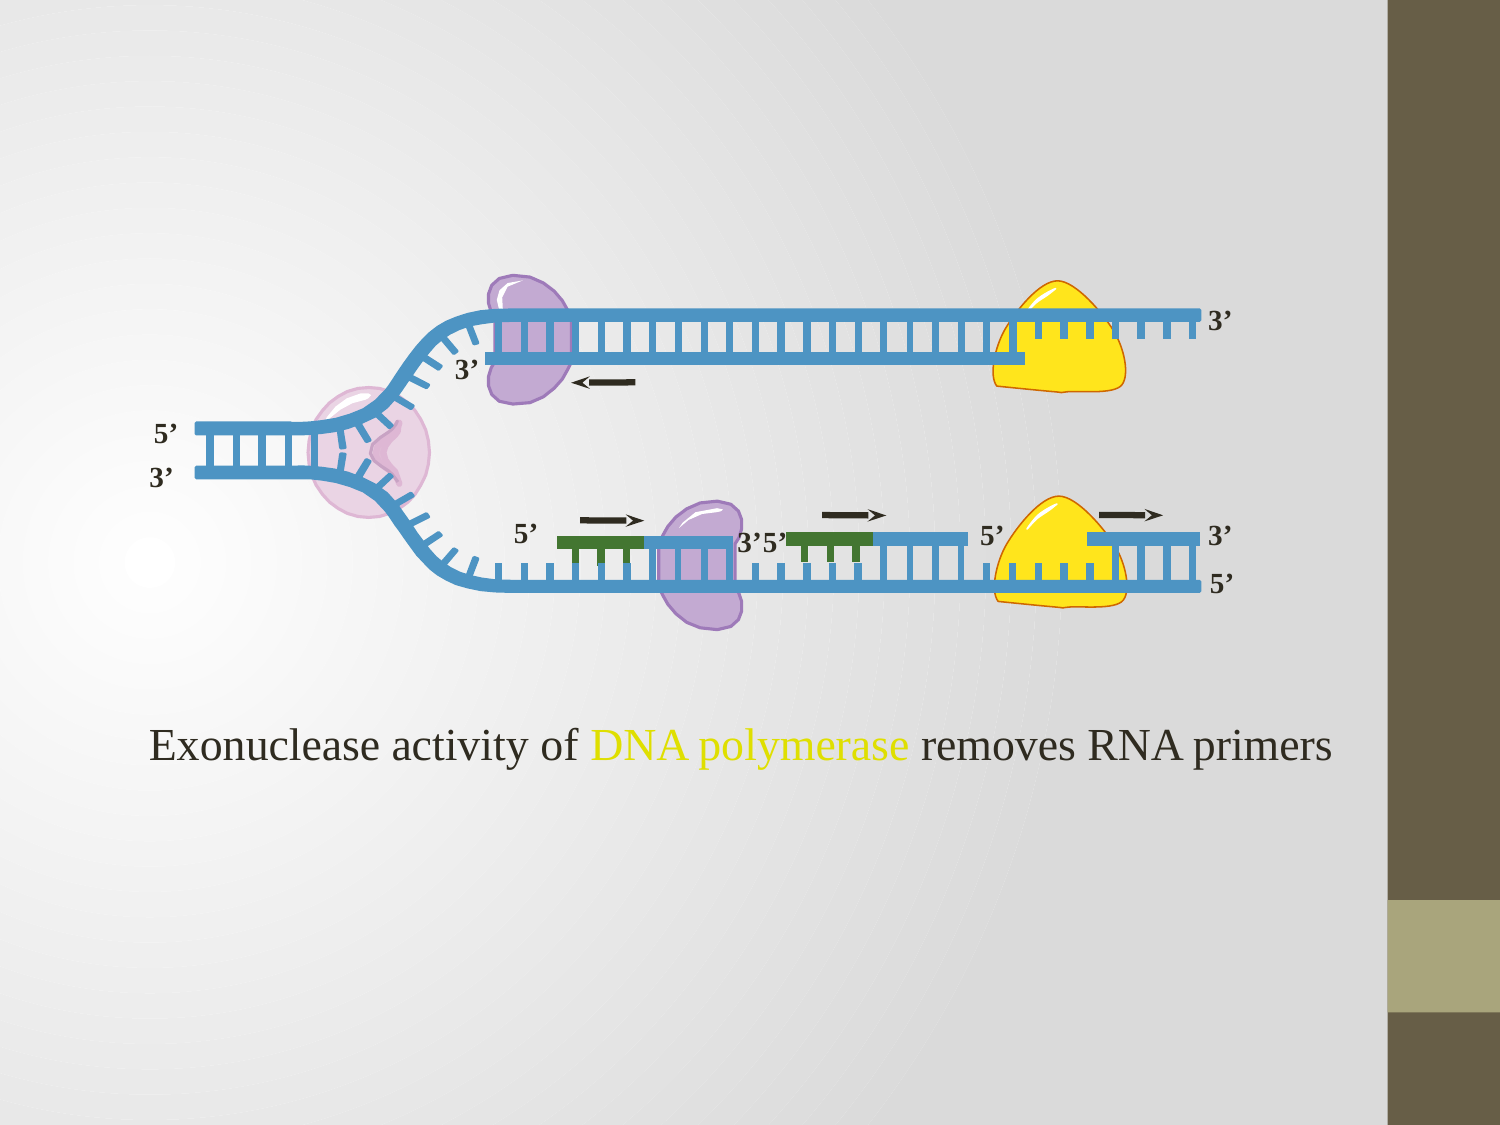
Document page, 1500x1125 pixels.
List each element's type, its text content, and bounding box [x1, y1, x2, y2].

list [75, 262, 1325, 1050]
text_box Exonuclease activity of DNA polymerase removes RNA primers [133, 707, 1348, 778]
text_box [127, 274, 1250, 631]
